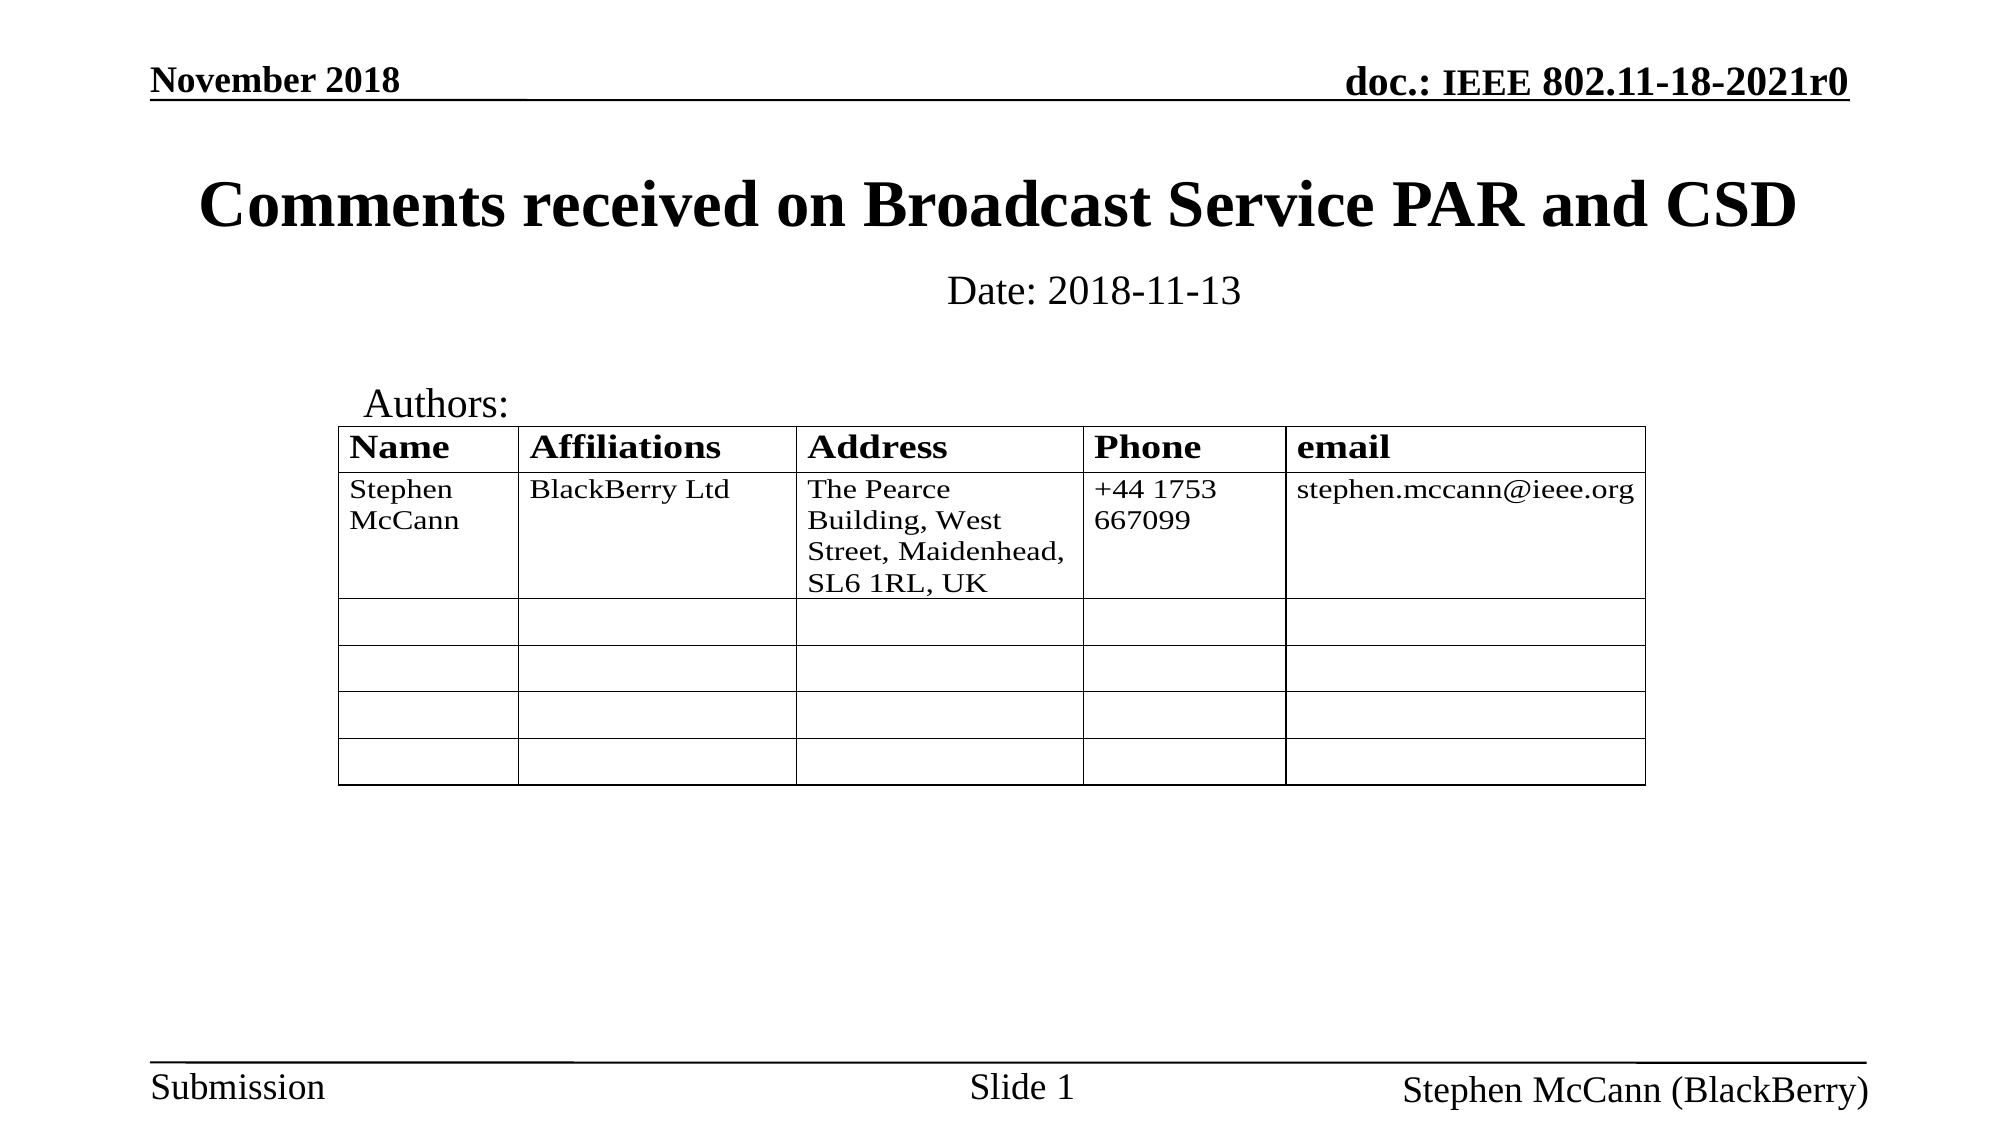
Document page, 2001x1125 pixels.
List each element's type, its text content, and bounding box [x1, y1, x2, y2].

list Date: 2018-11-13 [244, 255, 1945, 931]
slide_number Slide 1 [950, 1061, 1095, 1125]
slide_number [149, 49, 431, 100]
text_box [337, 425, 1649, 825]
text_box Authors: [348, 368, 586, 424]
footer Stephen McCann (BlackBerry) [1212, 1064, 1870, 1118]
title Comments received on Broadcast Service PAR and CSD [149, 112, 1850, 288]
